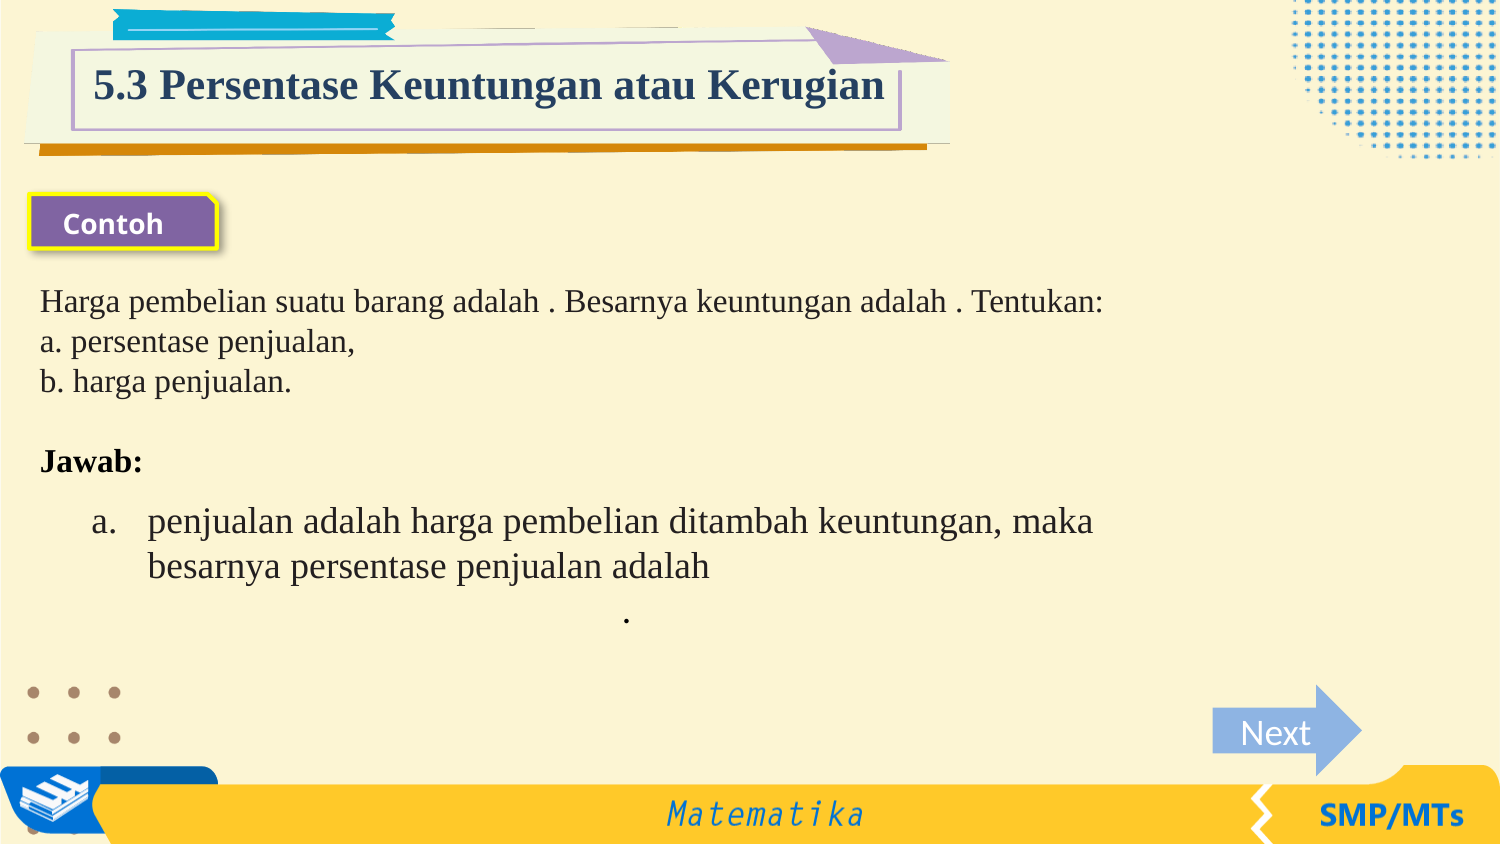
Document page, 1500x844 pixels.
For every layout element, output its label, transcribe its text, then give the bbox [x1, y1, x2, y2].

picture [0, 0, 1500, 844]
text_box Contoh [27, 191, 219, 251]
text_box Next [1210, 682, 1365, 779]
